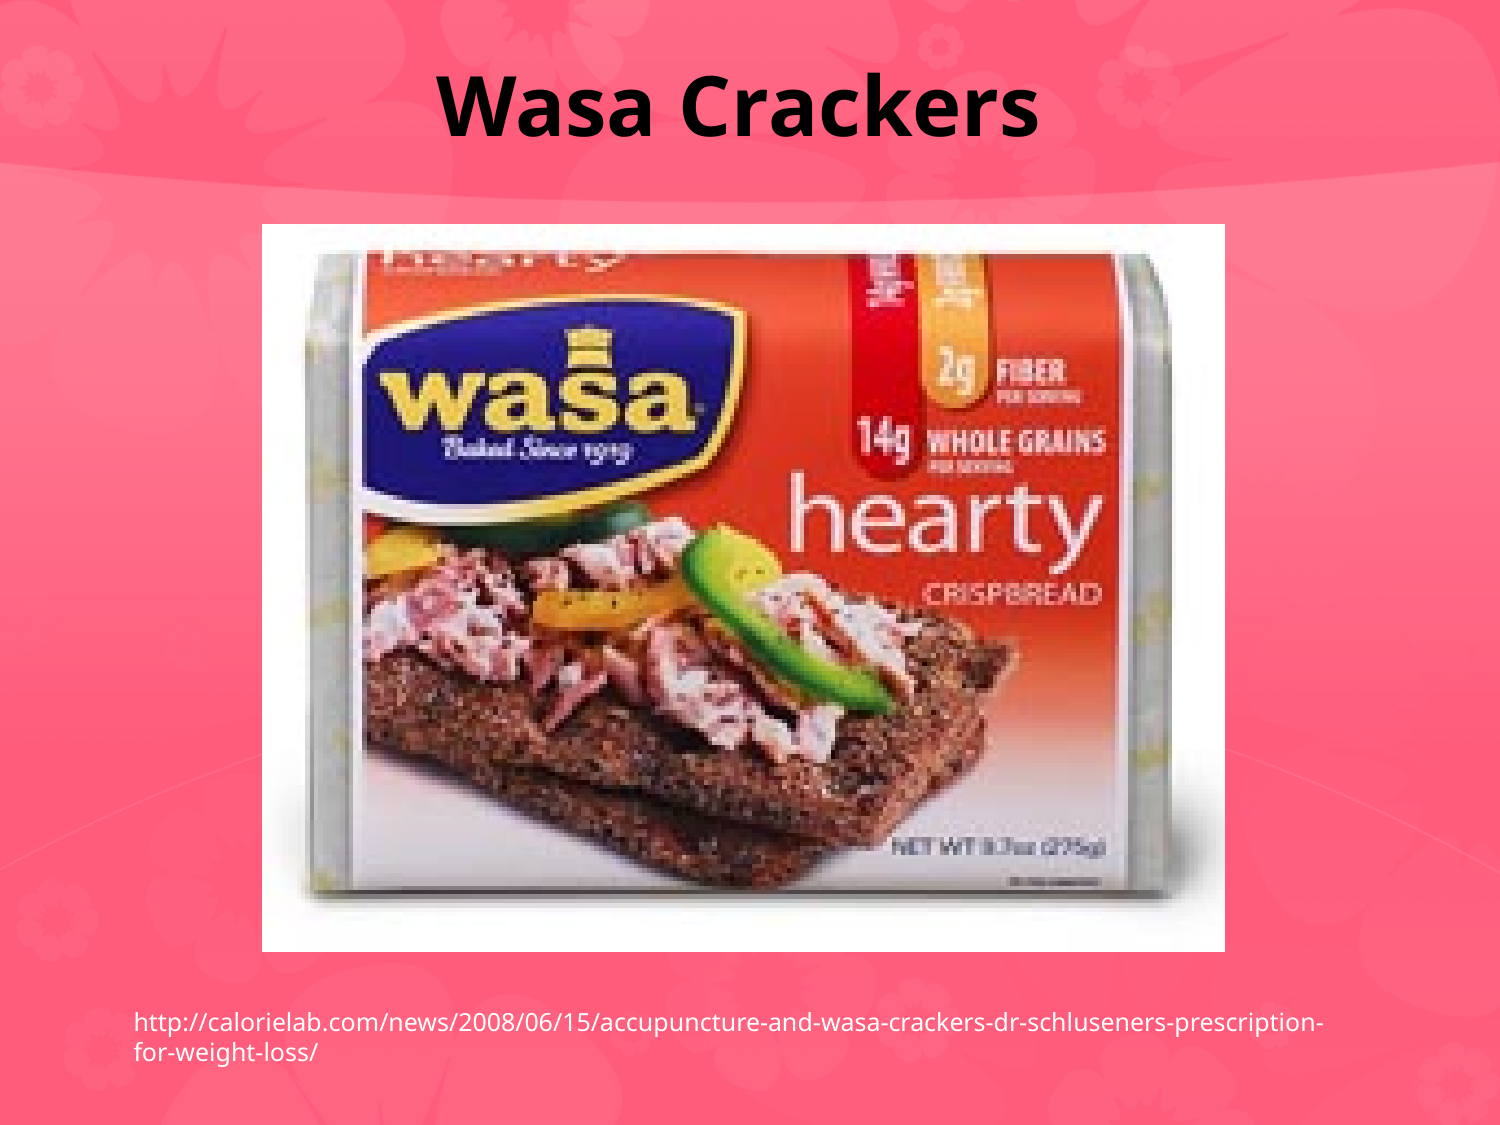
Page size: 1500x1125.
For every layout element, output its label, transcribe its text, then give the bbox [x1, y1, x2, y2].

picture [0, 0, 1500, 1125]
text_box http://calorielab.com/news/2008/06/15/accupuncture-and-wasa-crackers-dr-schluseners-prescription-for-weight-loss/ [118, 998, 1369, 1074]
title Wasa Crackers [127, 14, 1372, 203]
